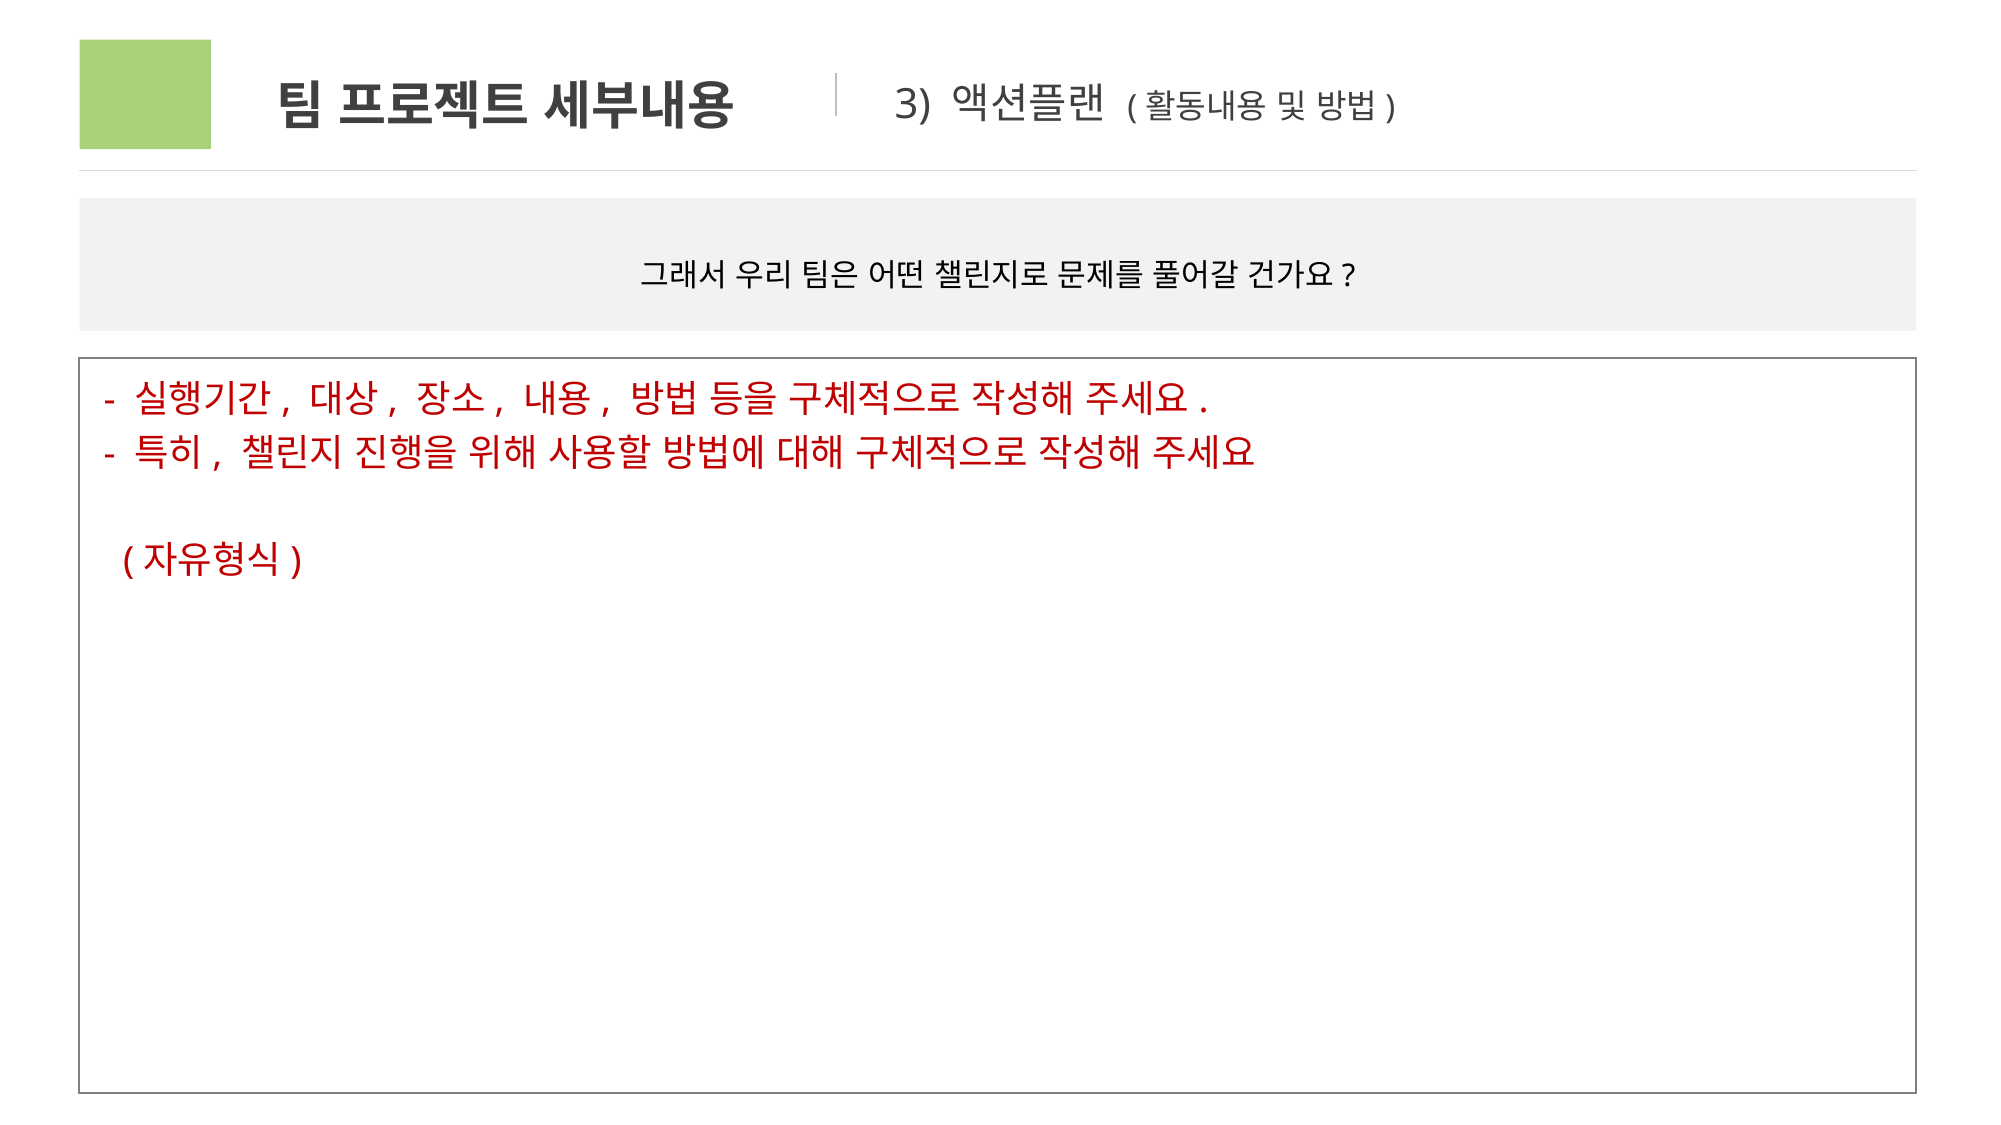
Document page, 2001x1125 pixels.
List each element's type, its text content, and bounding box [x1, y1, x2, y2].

text_box 그래서 우리 팀은 어떤 챌린지로 문제를 풀어갈 건가요? [79, 197, 1917, 332]
text_box 팀 프로젝트 세부내용 [261, 53, 824, 143]
text_box 3) 액션플랜 (활동내용 및 방법) [880, 59, 1824, 135]
text_box - 실행기간, 대상, 장소, 내용, 방법 등을 구체적으로 작성해 주세요. - 특히, 챌린지 진행을 위해 사용할 방법에 대해 구체적으로 작성해 주세요 (자유형식) [78, 357, 1917, 1094]
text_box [79, 39, 211, 150]
